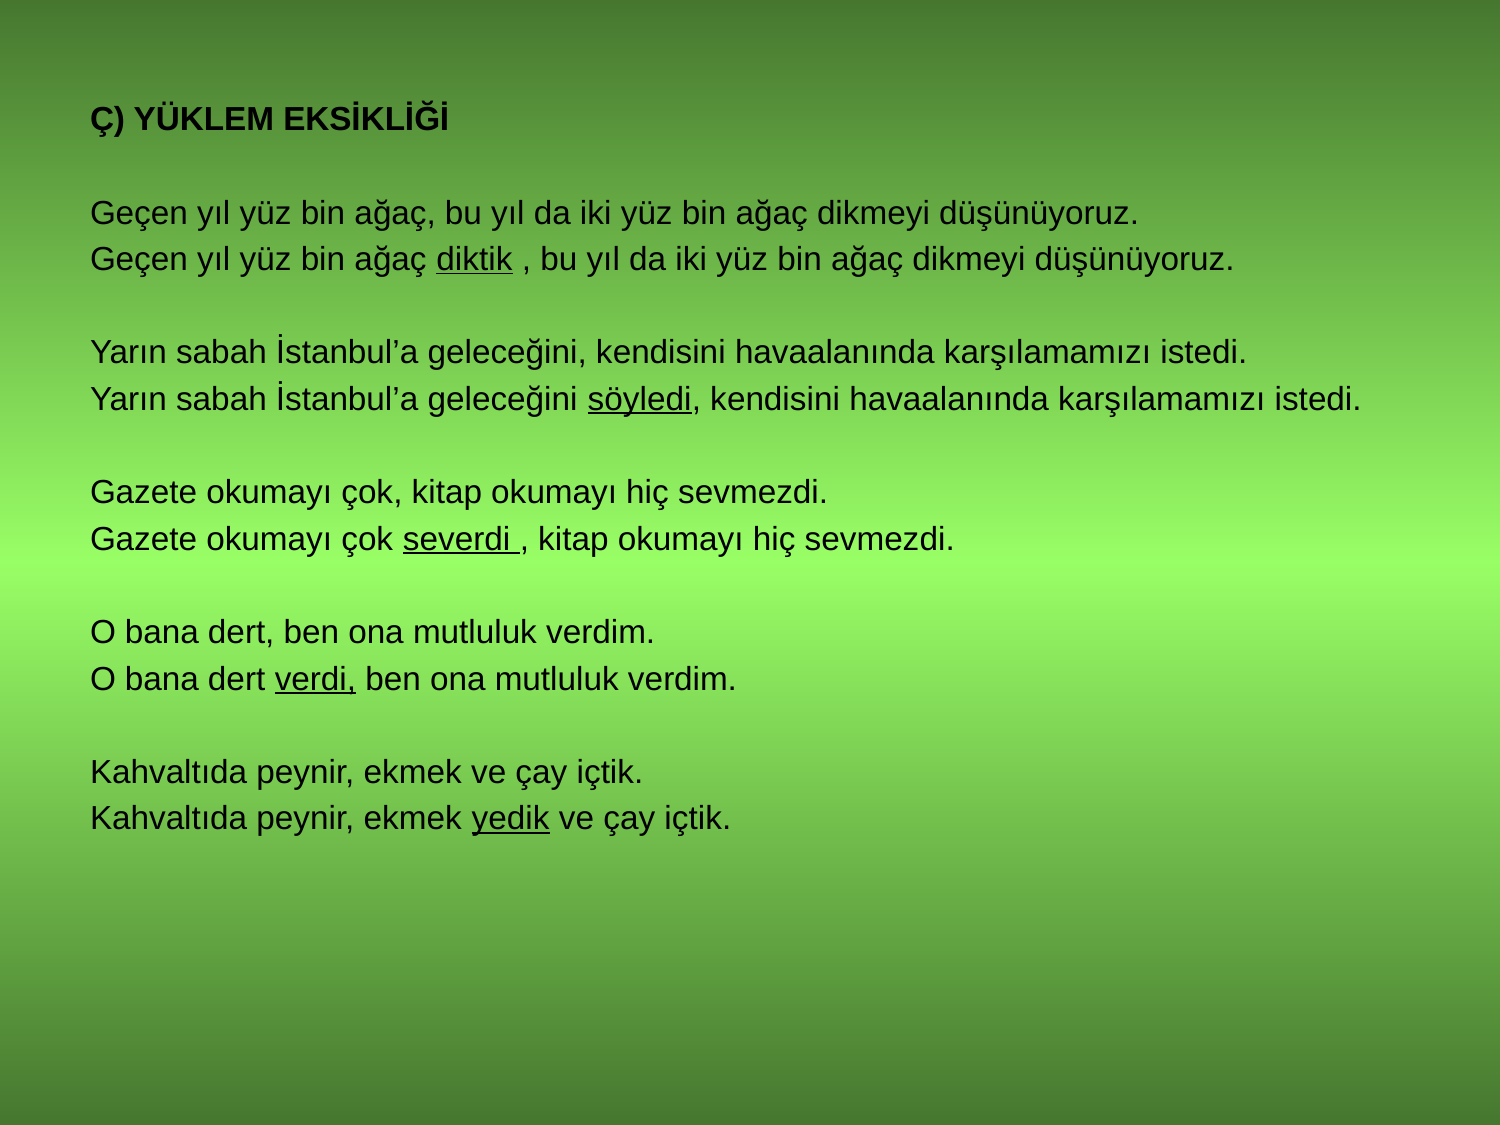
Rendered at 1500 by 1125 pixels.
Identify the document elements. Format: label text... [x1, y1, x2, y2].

list Ç) YÜKLEM EKSİKLİĞİ Geçen yıl yüz bin ağaç, bu yıl da iki yüz bin ağaç dikmeyi düşünüyoruz. Geçen yıl yüz bin ağaç diktik , bu yıl da iki yüz bin ağaç dikmeyi düşünüyoruz. Yarın sabah İstanbul’a geleceğini, kendisini havaalanında karşılamamızı istedi. Yarın sabah İstanbul’a geleceğini söyledi, kendisini havaalanında karşılamamızı istedi. Gazete okumayı çok, kitap okumayı hiç sevmezdi. Gazete okumayı çok severdi , kitap okumayı hiç sevmezdi. O bana dert, ben ona mutluluk verdim. O bana dert verdi, ben ona mutluluk verdim. Kahvaltıda peynir, ekmek ve çay içtik. Kahvaltıda peynir, ekmek yedik ve çay içtik. [74, 89, 1426, 1006]
